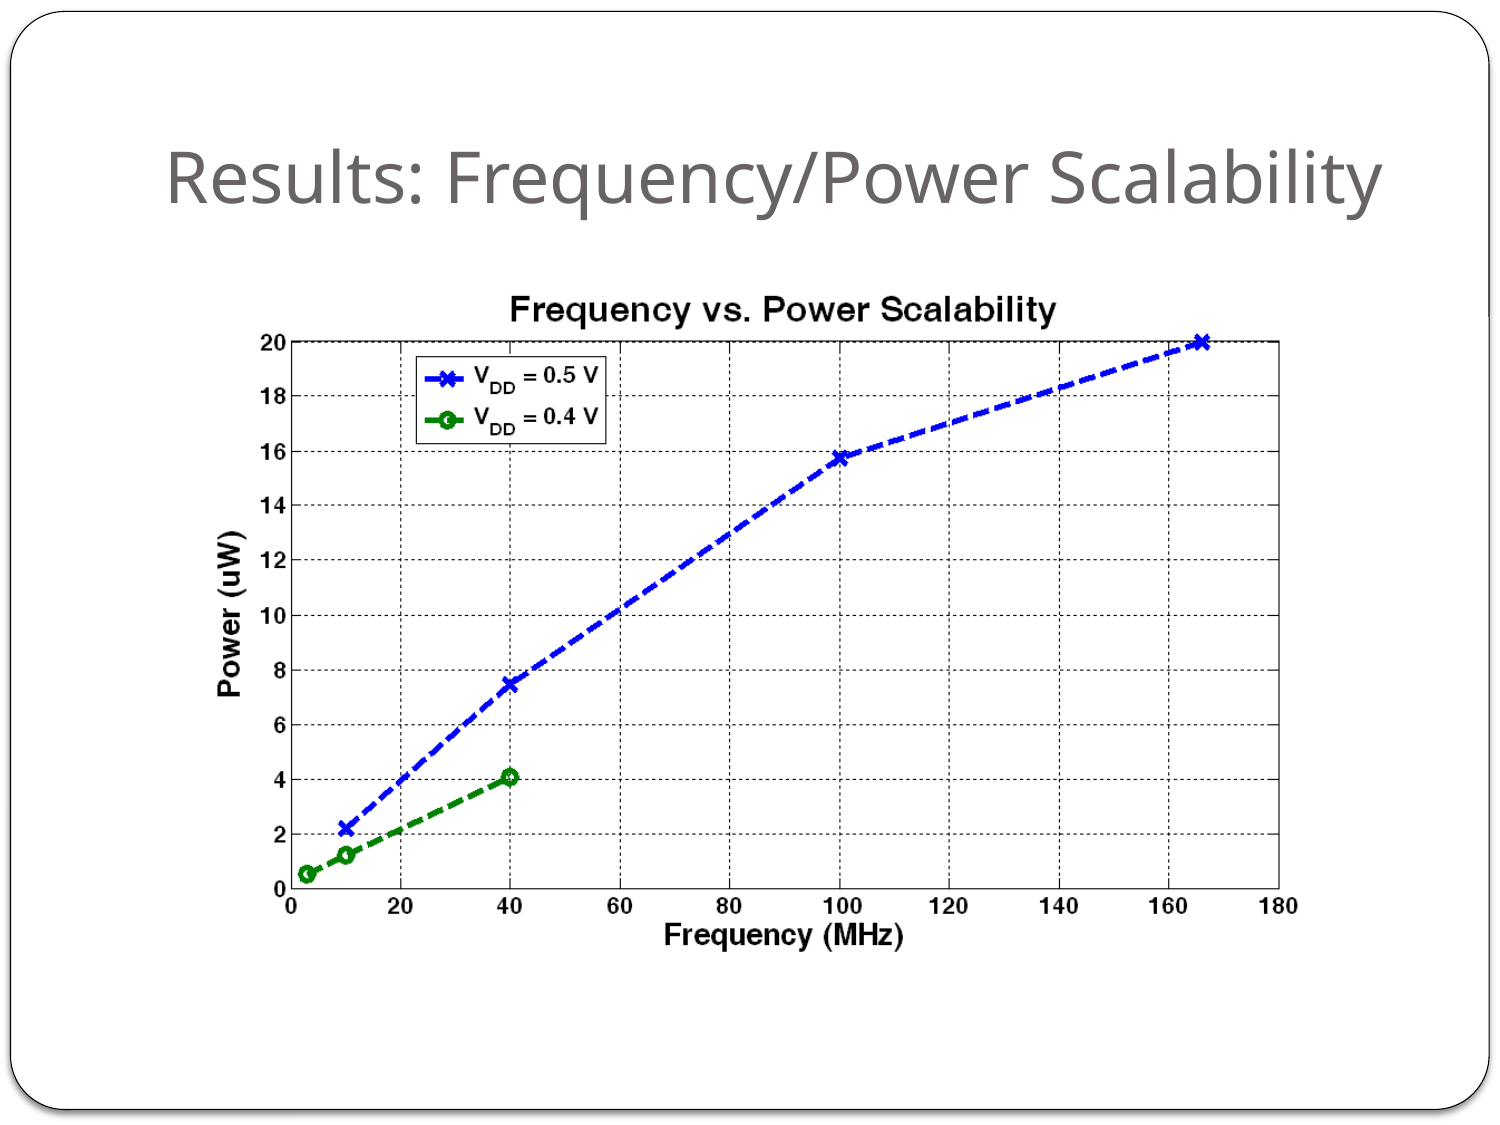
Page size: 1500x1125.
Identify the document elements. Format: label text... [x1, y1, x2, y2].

title Results: Frequency/Power Scalability [150, 45, 1425, 233]
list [124, 287, 1401, 964]
